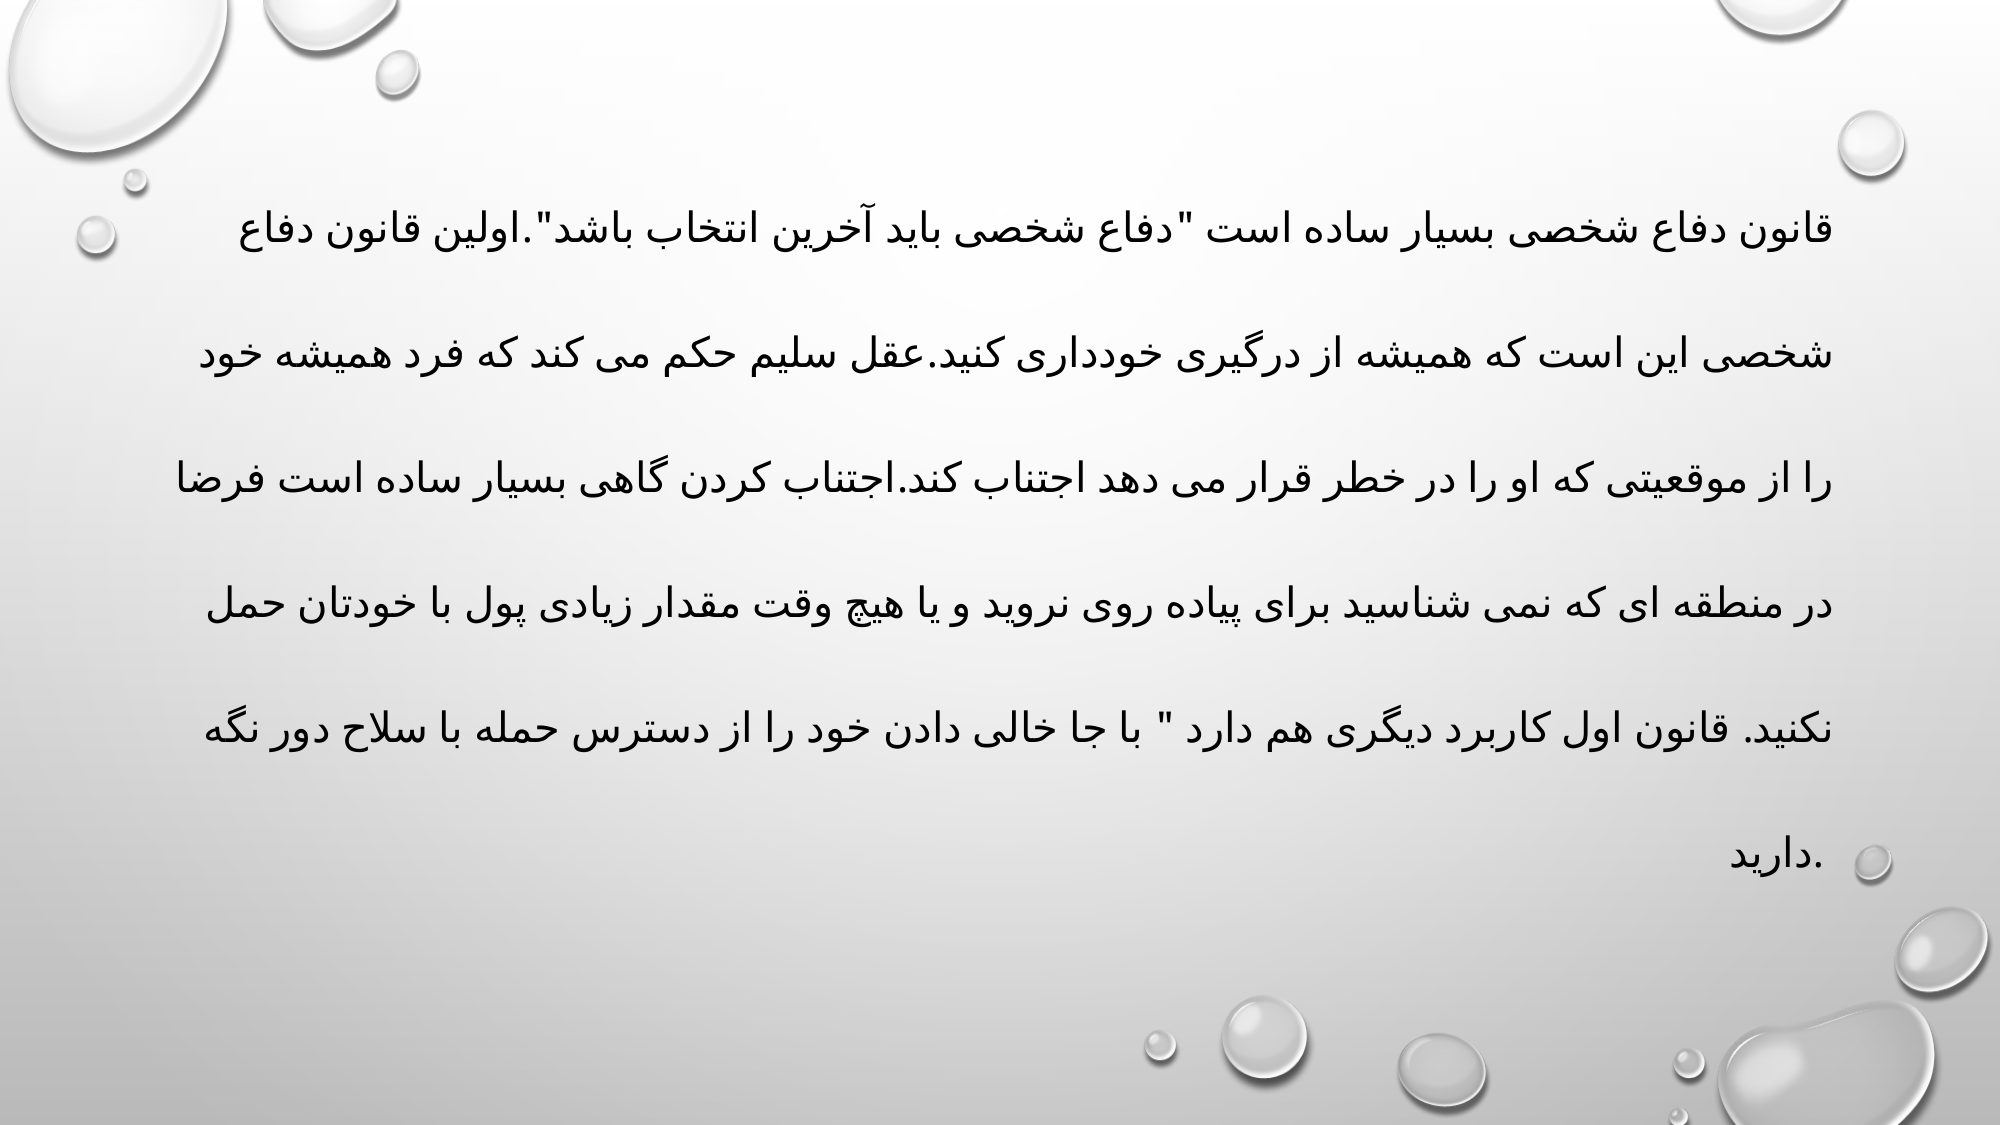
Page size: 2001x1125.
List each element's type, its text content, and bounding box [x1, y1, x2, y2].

picture [0, 0, 2000, 1125]
list قانون دفاع شخصی بسیار ساده است "دفاع شخصی باید آخرین انتخاب باشد".اولین قانون دفاع شخصی این است که همیشه از درگیری خودداری کنید.عقل سلیم حکم می کند که فرد همیشه خود را از موقعیتی که او را در خطر قرار می دهد اجتناب کند.اجتناب کردن گاهی بسیار ساده است فرضا در منطقه ای که نمی شناسید برای پیاده روی نروید و یا هیچ وقت مقدار زیادی پول با خودتان حمل نکنید. قانون اول کاربرد دیگری هم دارد " با جا خالی دادن خود را از دسترس حمله با سلاح دور نگه دارید. [149, 117, 1850, 950]
